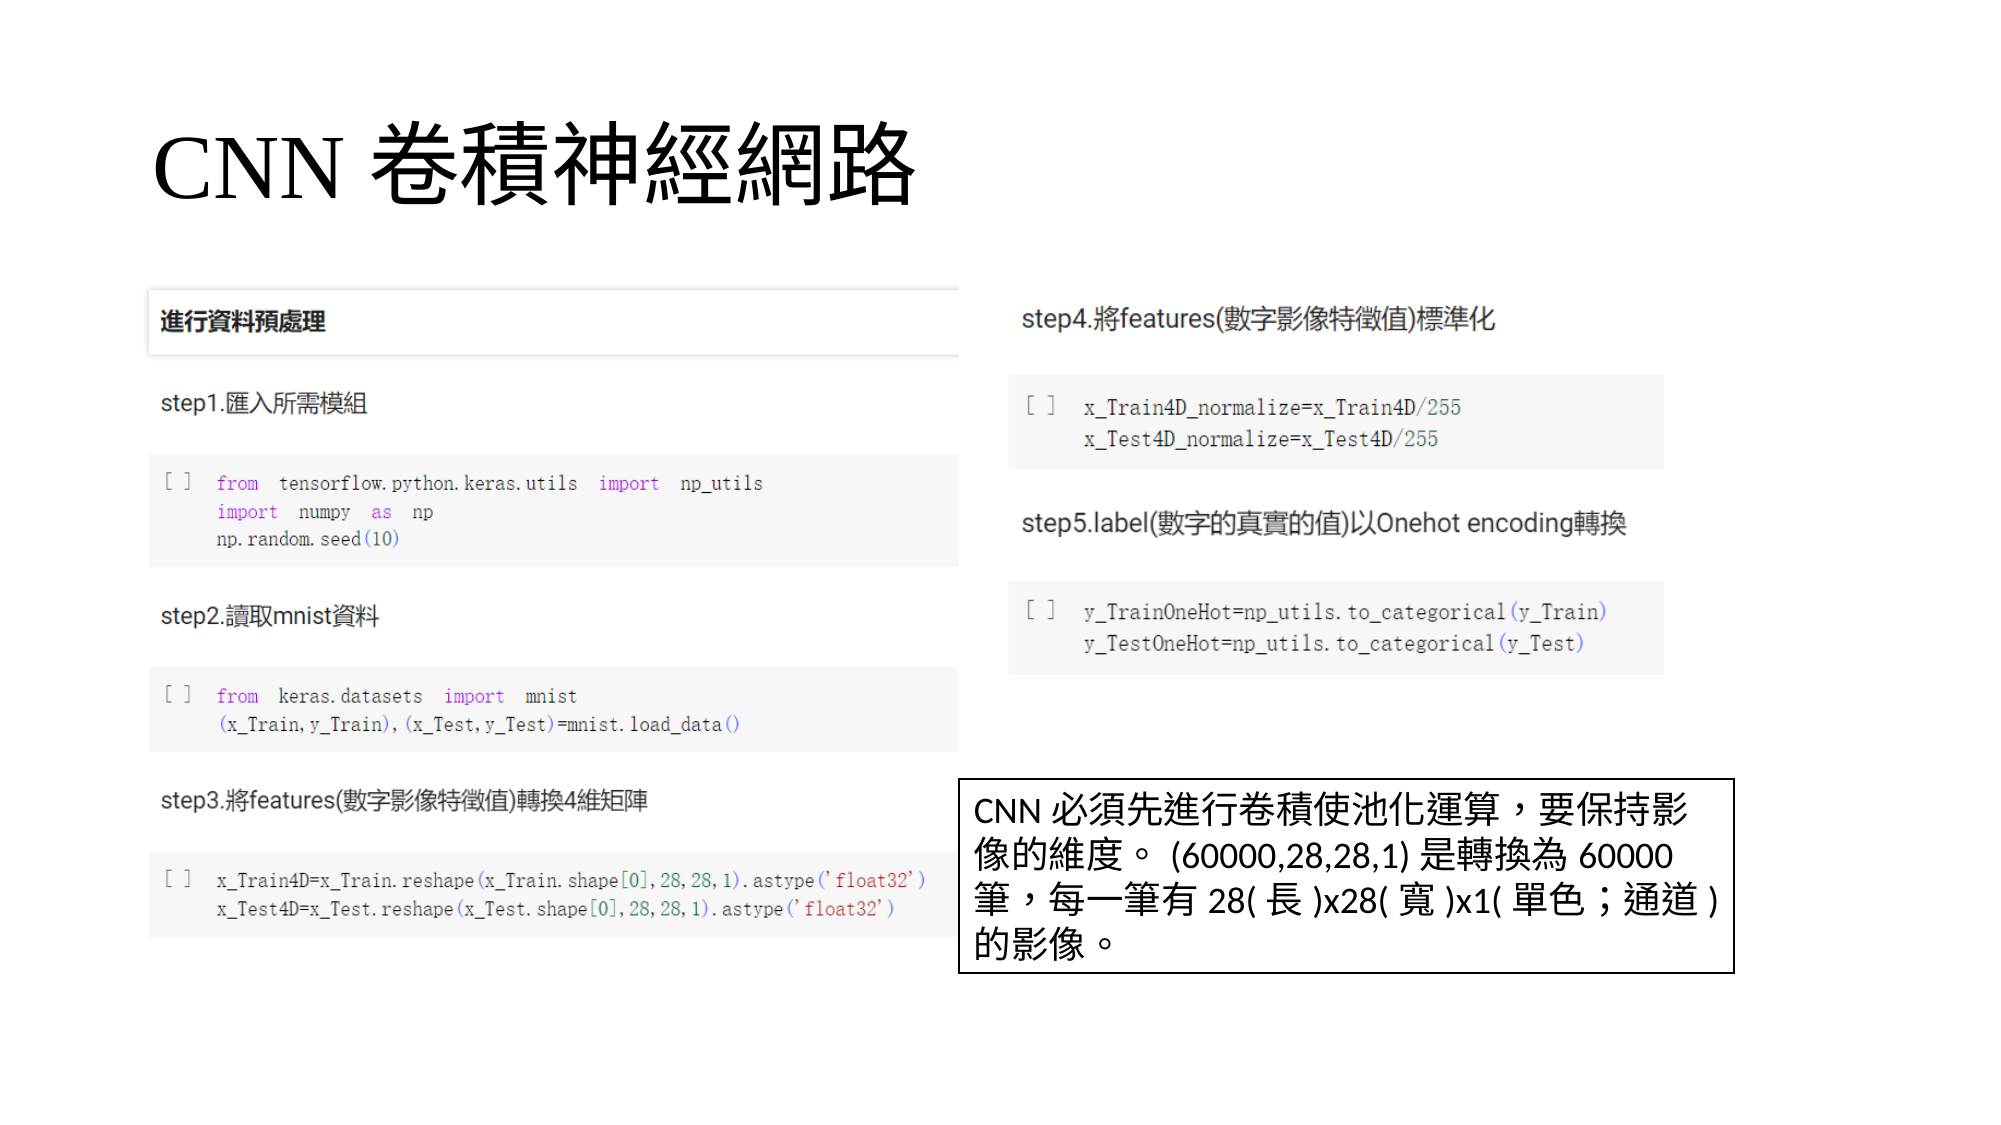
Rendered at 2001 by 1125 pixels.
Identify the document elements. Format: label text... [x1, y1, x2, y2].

title CNN卷積神經網路 [137, 59, 1863, 278]
text_box CNN必須先進行卷積使池化運算，要保持影像的維度。(60000,28,28,1)是轉換為60000筆，每一筆有28(長)x28(寬)x1(單色；通道)的影像。 [958, 778, 1735, 974]
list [137, 277, 959, 945]
picture [999, 277, 1664, 681]
